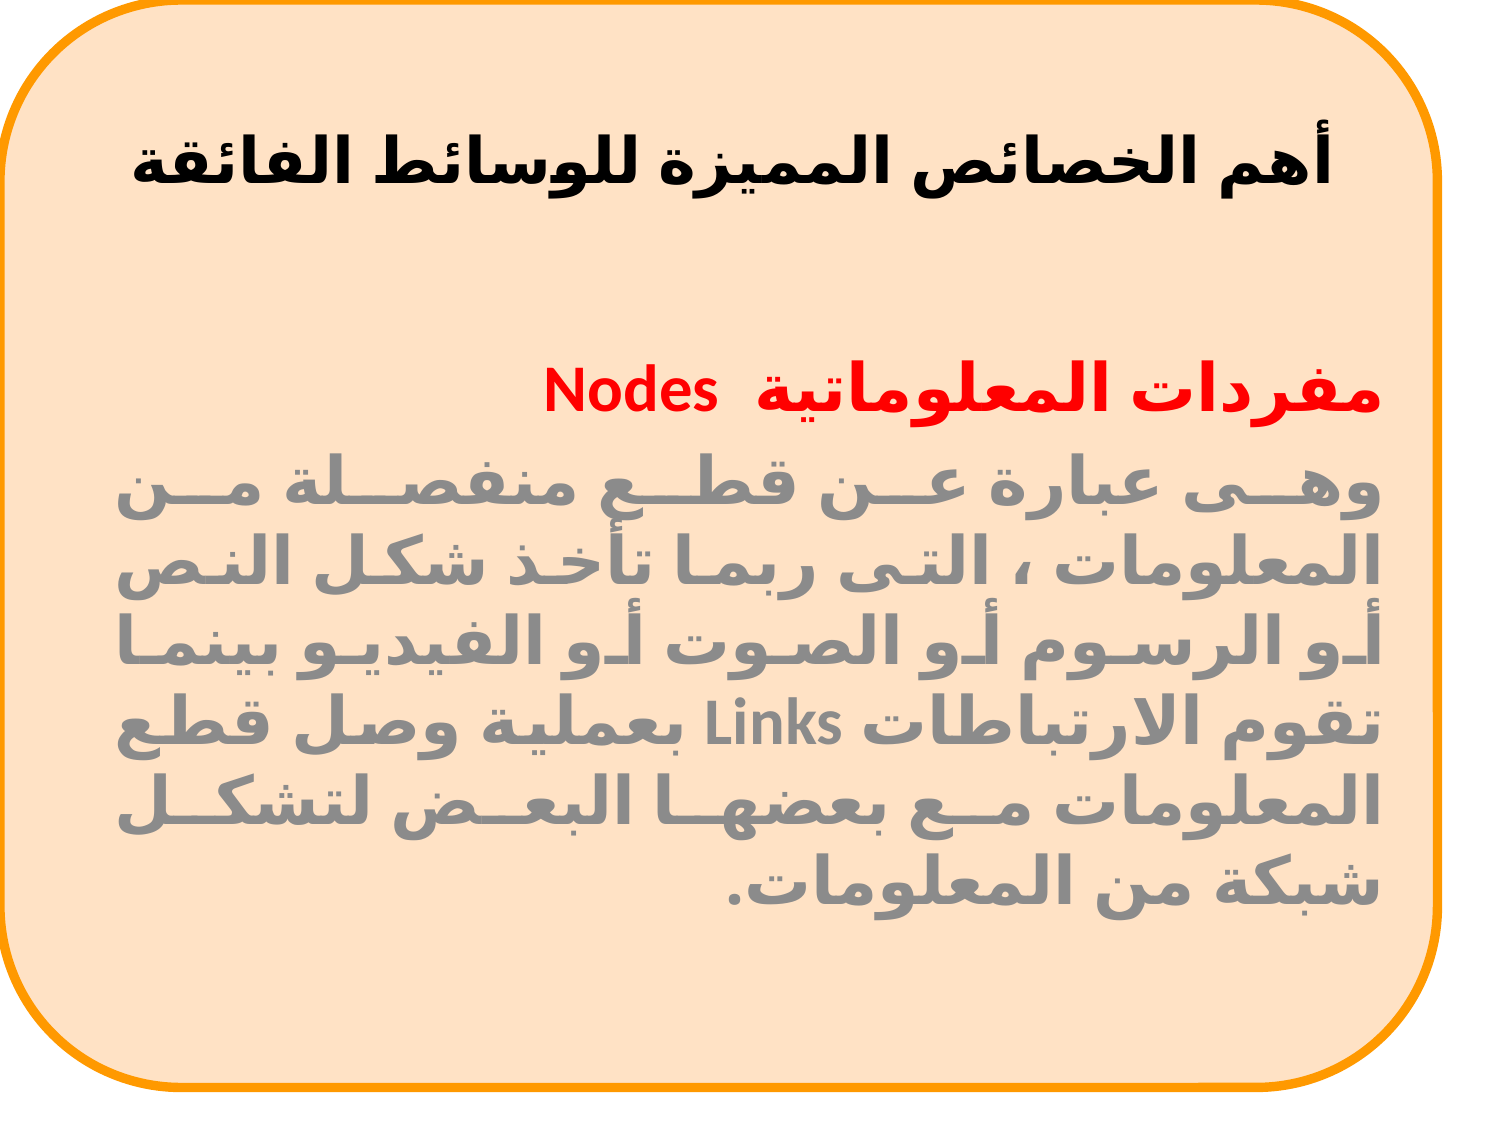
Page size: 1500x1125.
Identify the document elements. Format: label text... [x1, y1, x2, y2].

title أهم الخصائص المميزة للوسائط الفائقة [75, 75, 1350, 241]
subtitle مفردات المعلوماتية Nodes وهى عبارة عن قطع منفصلة من المعلومات ، التى ربما تأخذ شكل النص أو الرسوم أو الصوت أو الفيديو بينما تقوم الارتباطات Links بعملية وصل قطع المعلومات مع بعضها البعض لتشكل شبكة من المعلومات. [99, 275, 1400, 988]
text_box [0, 0, 1438, 1088]
